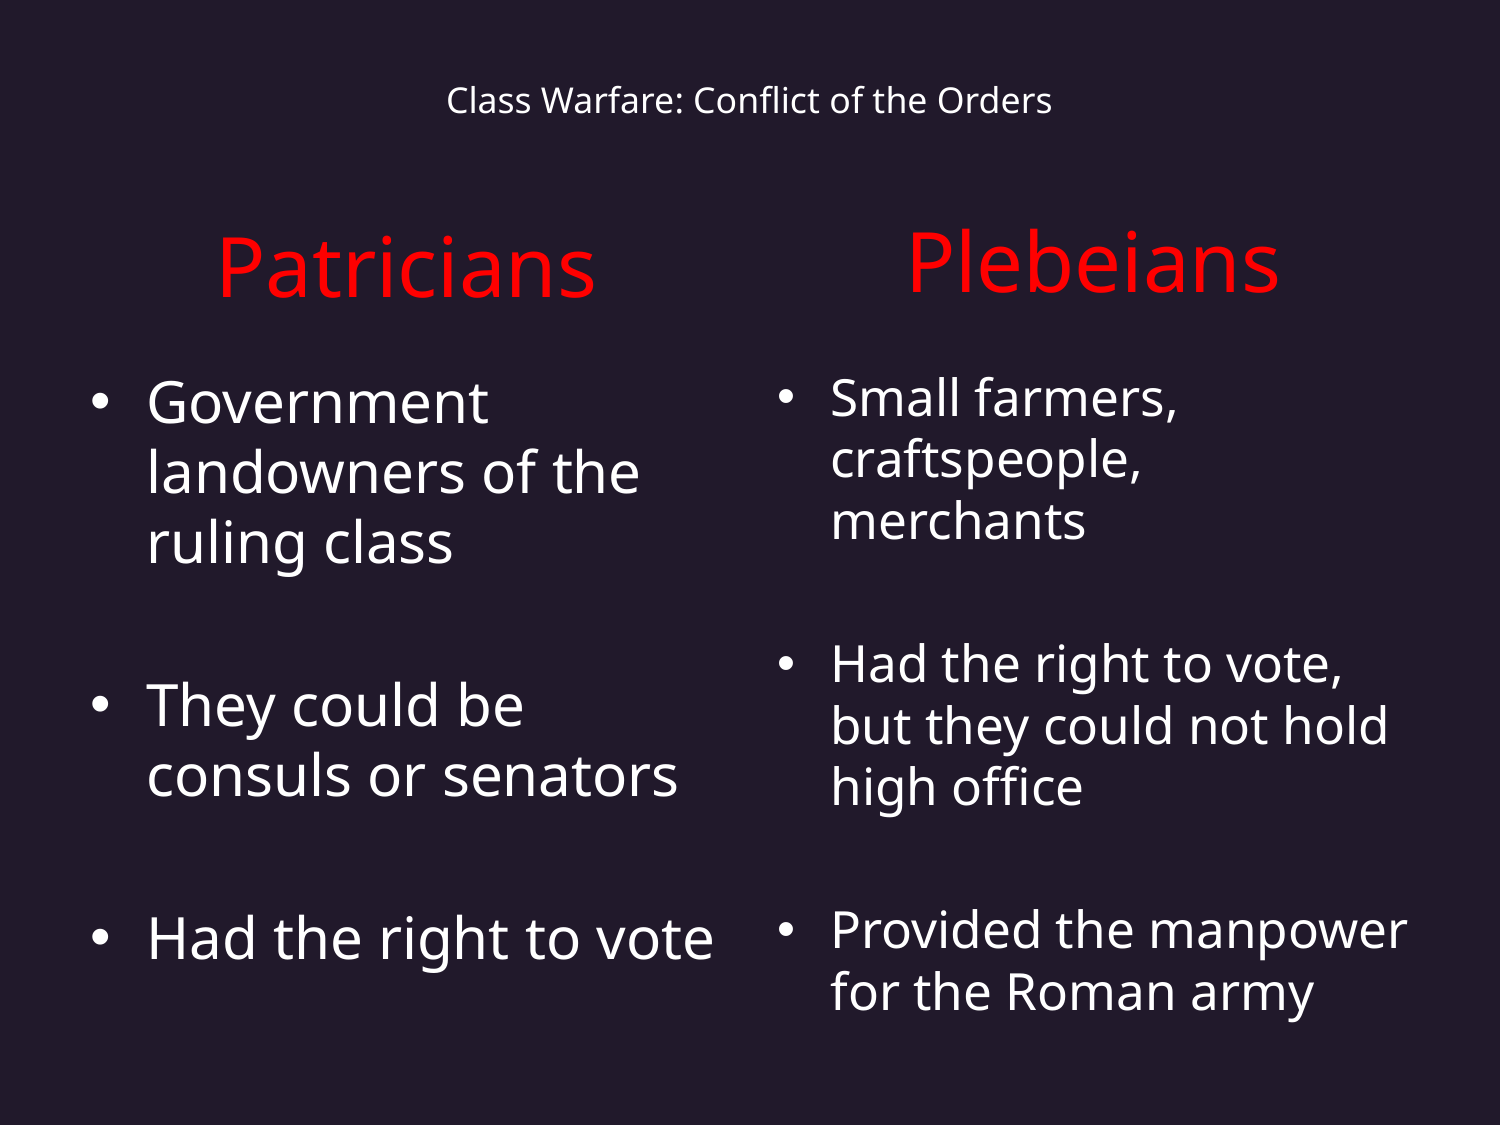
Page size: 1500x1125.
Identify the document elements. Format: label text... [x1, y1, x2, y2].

title Class Warfare: Conflict of the Orders [0, 69, 1500, 129]
list Patricians [75, 194, 738, 322]
list Plebeians [761, 128, 1425, 317]
list Small farmers, craftspeople, merchants Had the right to vote, but they could not hold high office Provided the manpower for the Roman army [761, 357, 1425, 1085]
list Government landowners of the ruling class They could be consuls or senators Had the right to vote [75, 357, 738, 1085]
